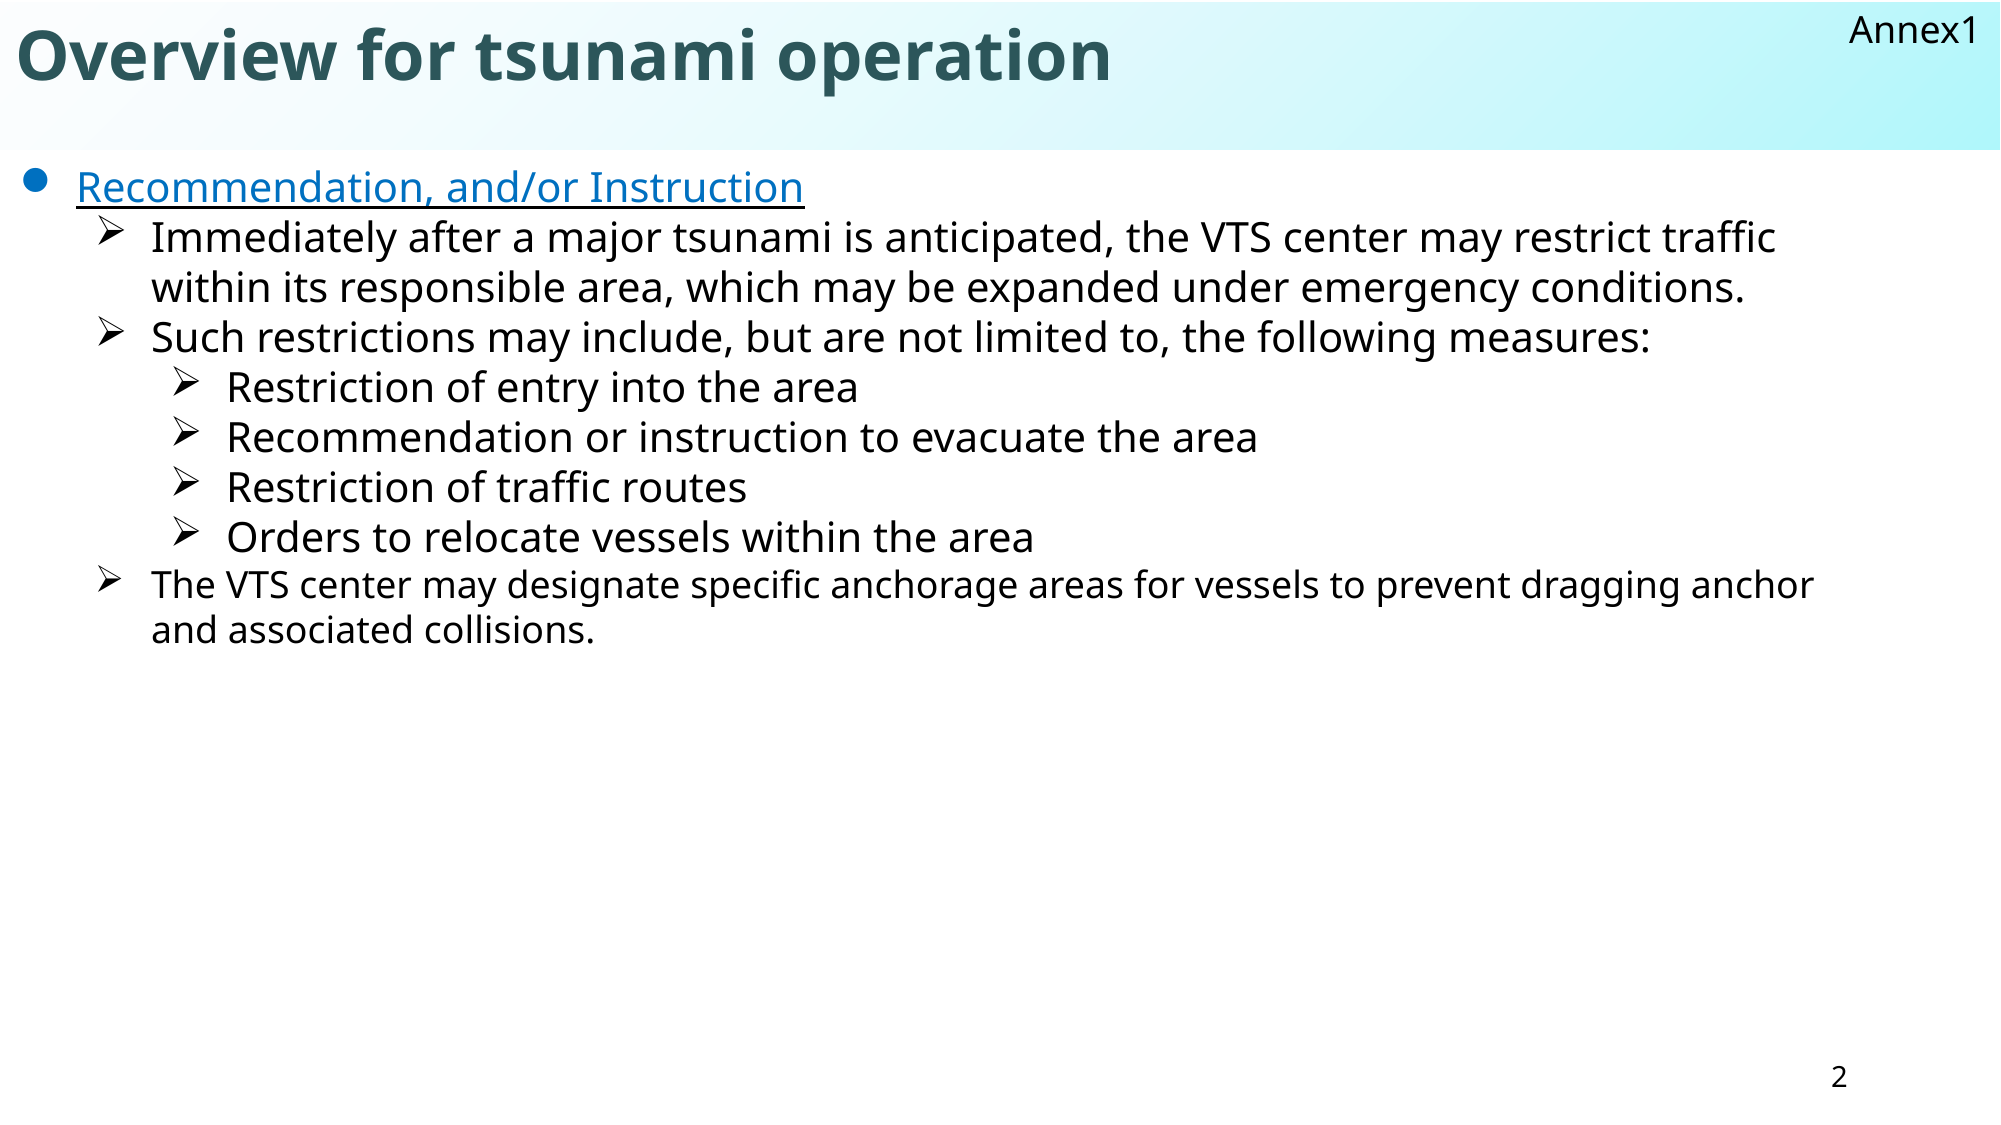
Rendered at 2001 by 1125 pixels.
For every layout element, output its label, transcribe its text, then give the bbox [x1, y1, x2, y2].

title Overview for tsunami operation [0, 7, 1786, 110]
text_box Recommendation, and/or Instruction Immediately after a major tsunami is anticipated, the VTS center may restrict traffic within its responsible area, which may be expanded under emergency conditions. Such restrictions may include, but are not limited to, the following measures: Restriction of entry into the area Recommendation or instruction to evacuate the area Restriction of traffic routes Orders to relocate vessels within the area The VTS center may designate specific anchorage areas for vessels to prevent dragging anchor and associated collisions. [4, 153, 1864, 659]
